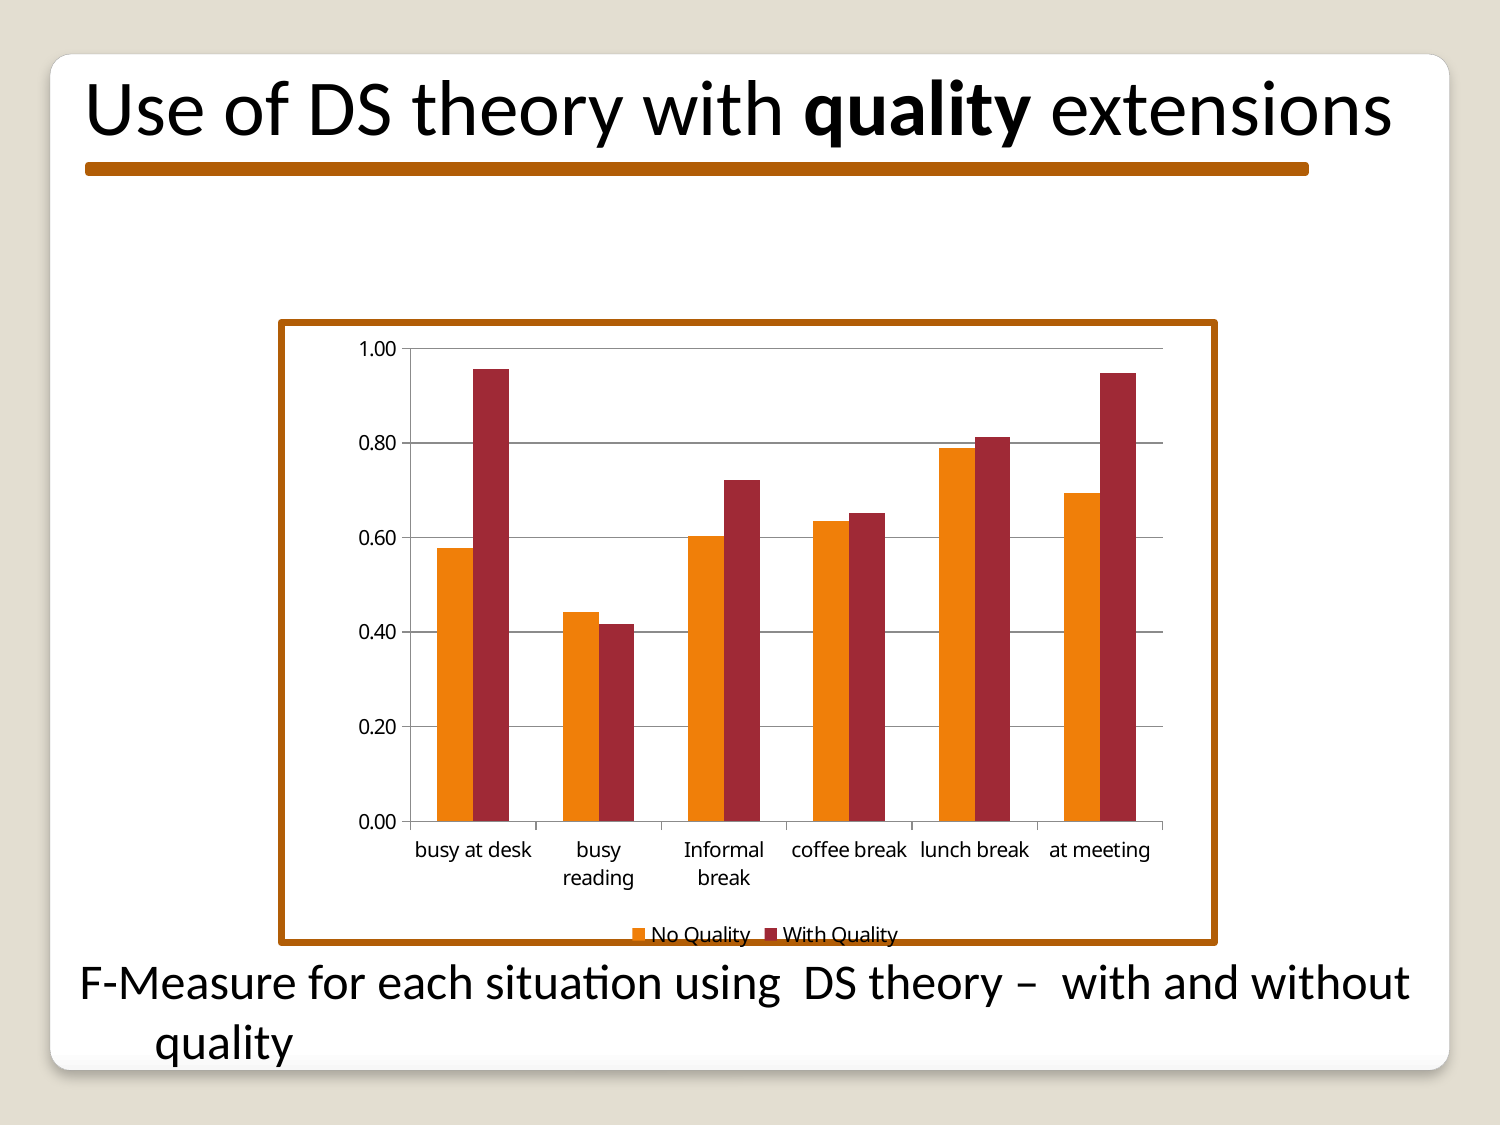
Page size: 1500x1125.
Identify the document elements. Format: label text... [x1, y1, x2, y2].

text_box [85, 162, 1309, 176]
text_box F-Measure for each situation using DS theory – with and without quality [64, 942, 1500, 1125]
text_box Use of DS theory with quality extensions [70, 48, 1500, 349]
chart [340, 333, 1191, 955]
text_box [278, 319, 1218, 942]
